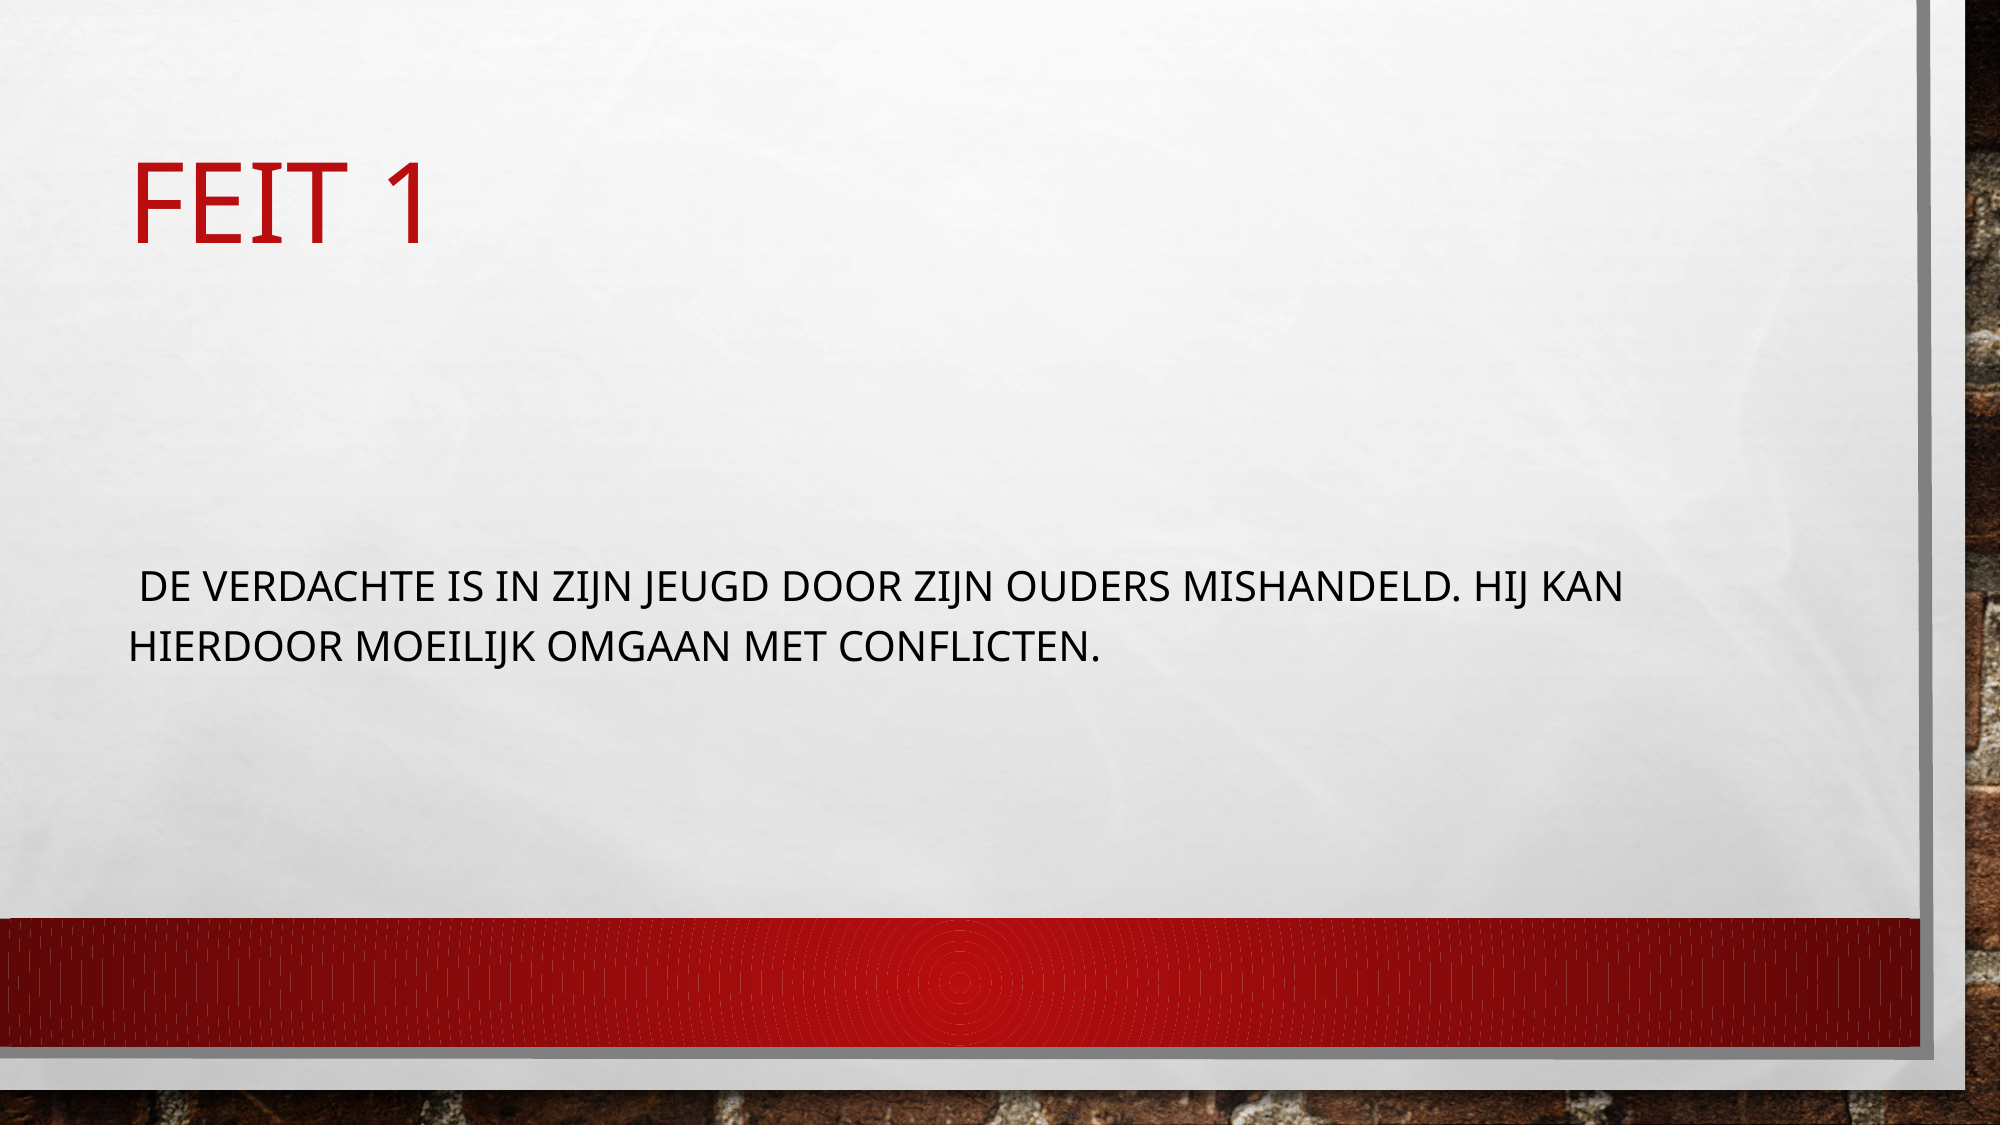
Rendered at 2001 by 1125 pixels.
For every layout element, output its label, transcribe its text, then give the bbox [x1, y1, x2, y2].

picture [0, 0, 2000, 1125]
title Feit 1 [112, 112, 1818, 302]
list De verdachte is in zijn jeugd door zijn ouders mishandeld. Hij kan hierdoor moeilijk omgaan met conflicten. [112, 338, 1818, 882]
